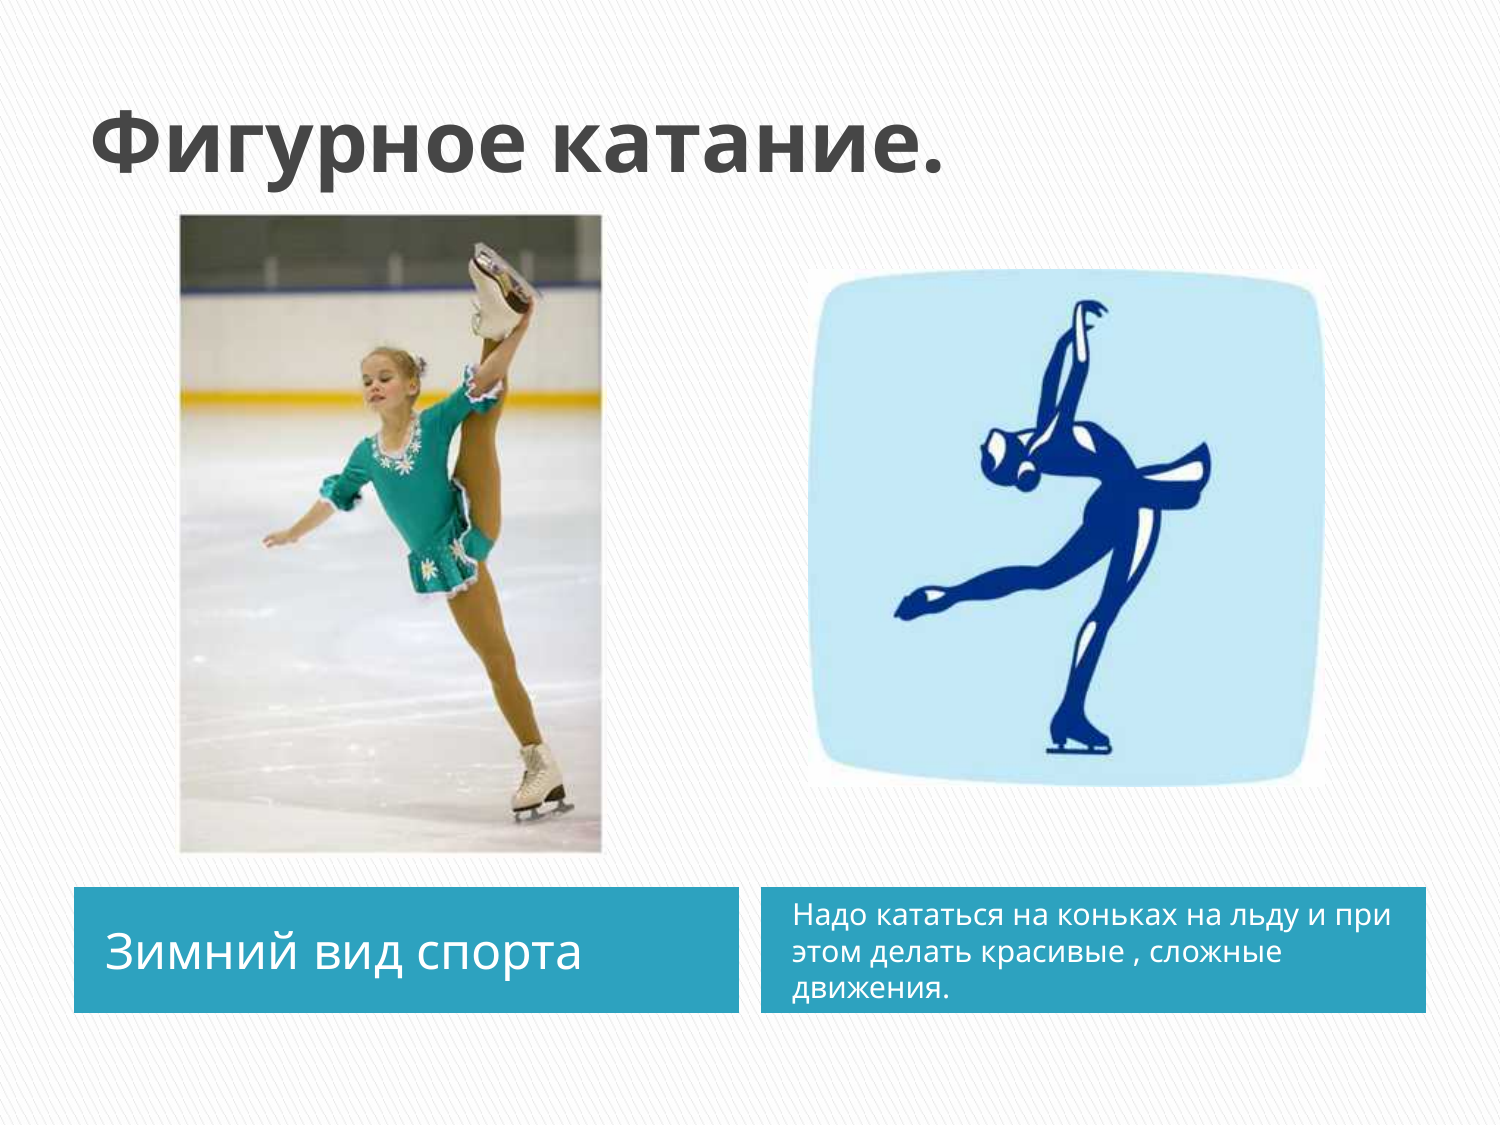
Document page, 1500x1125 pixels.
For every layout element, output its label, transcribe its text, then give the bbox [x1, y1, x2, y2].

list Зимний вид спорта [74, 887, 739, 1013]
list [175, 210, 607, 858]
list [808, 269, 1325, 787]
title Фигурное катание. [75, 44, 1425, 233]
list Надо кататься на коньках на льду и при этом делать красивые , сложные движения. [761, 887, 1426, 1013]
